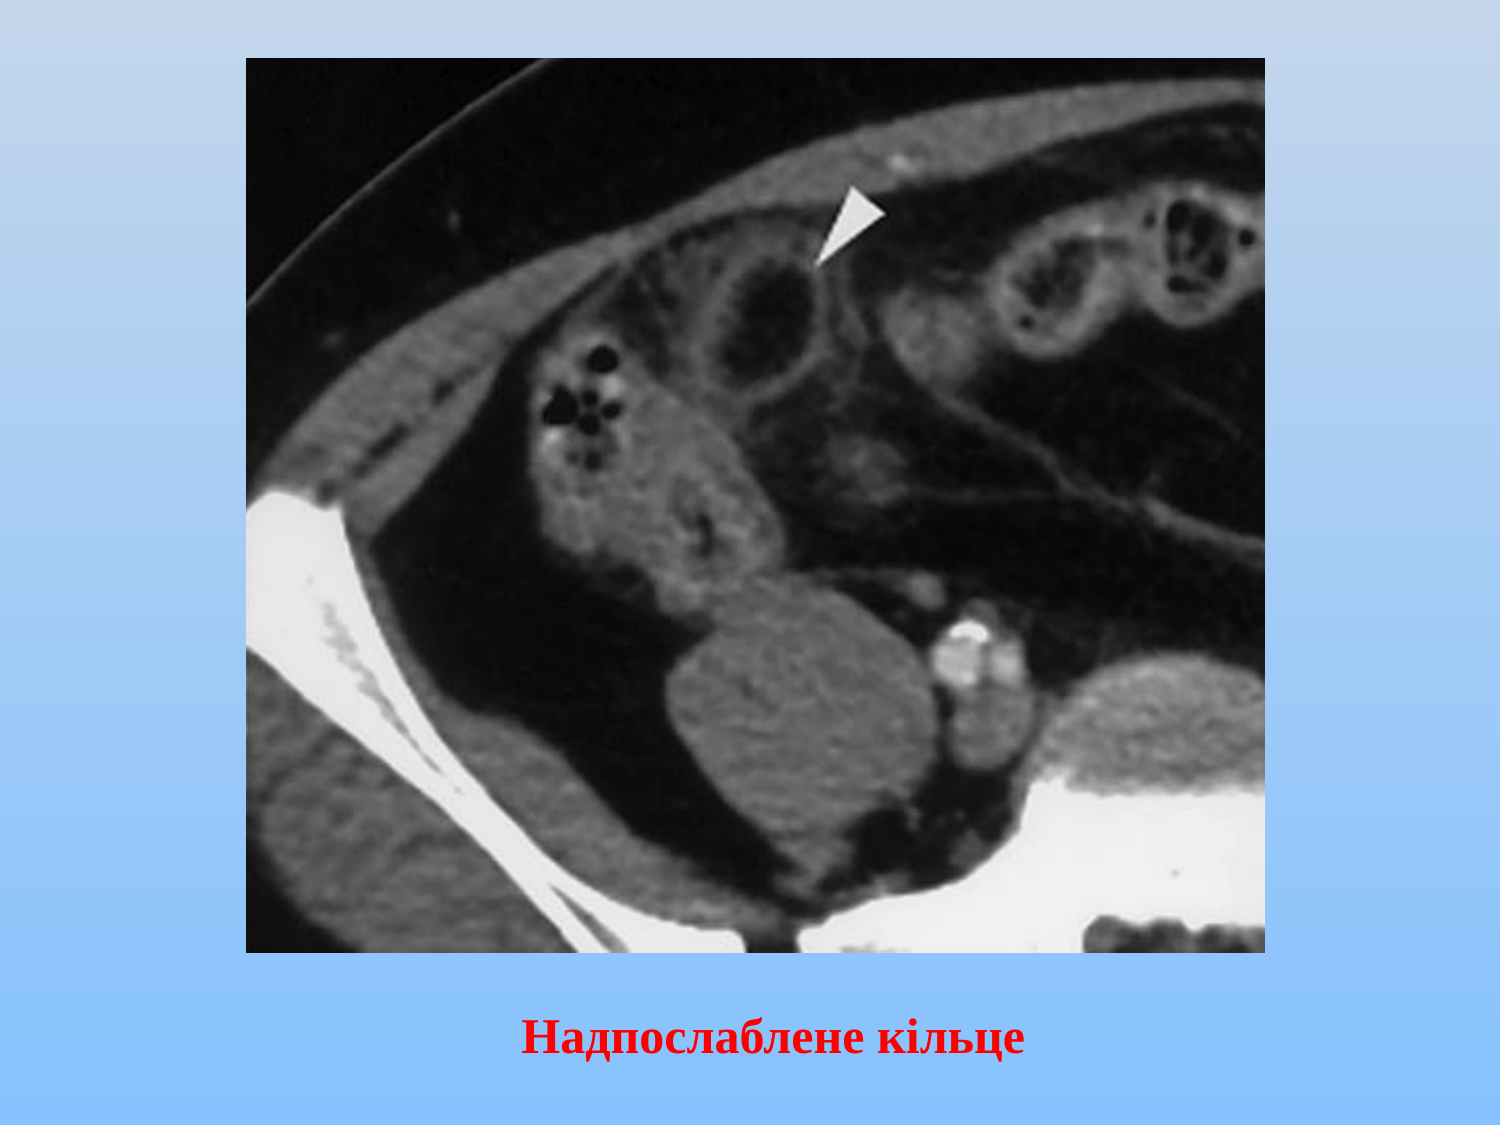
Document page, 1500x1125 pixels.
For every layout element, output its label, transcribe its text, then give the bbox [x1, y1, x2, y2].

text_box Надпослаблене кільце [506, 996, 1041, 1071]
picture [245, 58, 1266, 953]
